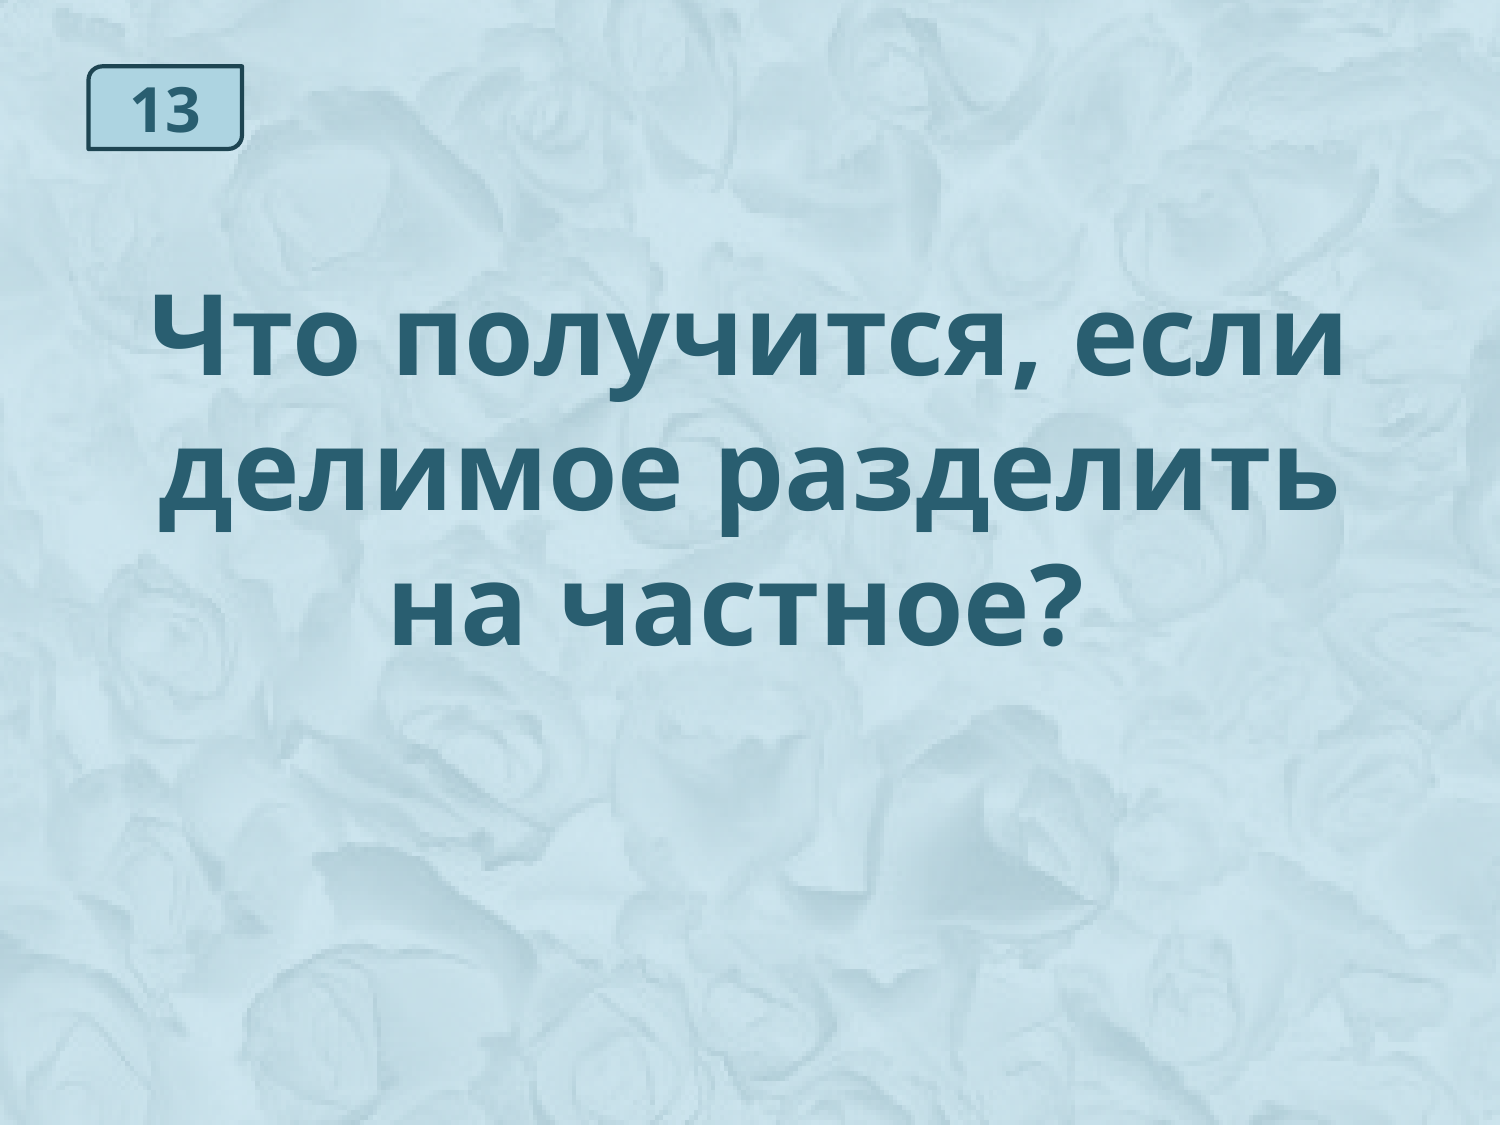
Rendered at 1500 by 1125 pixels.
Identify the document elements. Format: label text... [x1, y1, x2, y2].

text_box Что получится, если делимое разделить на частное? [76, 255, 1424, 676]
text_box 13 [86, 64, 245, 152]
